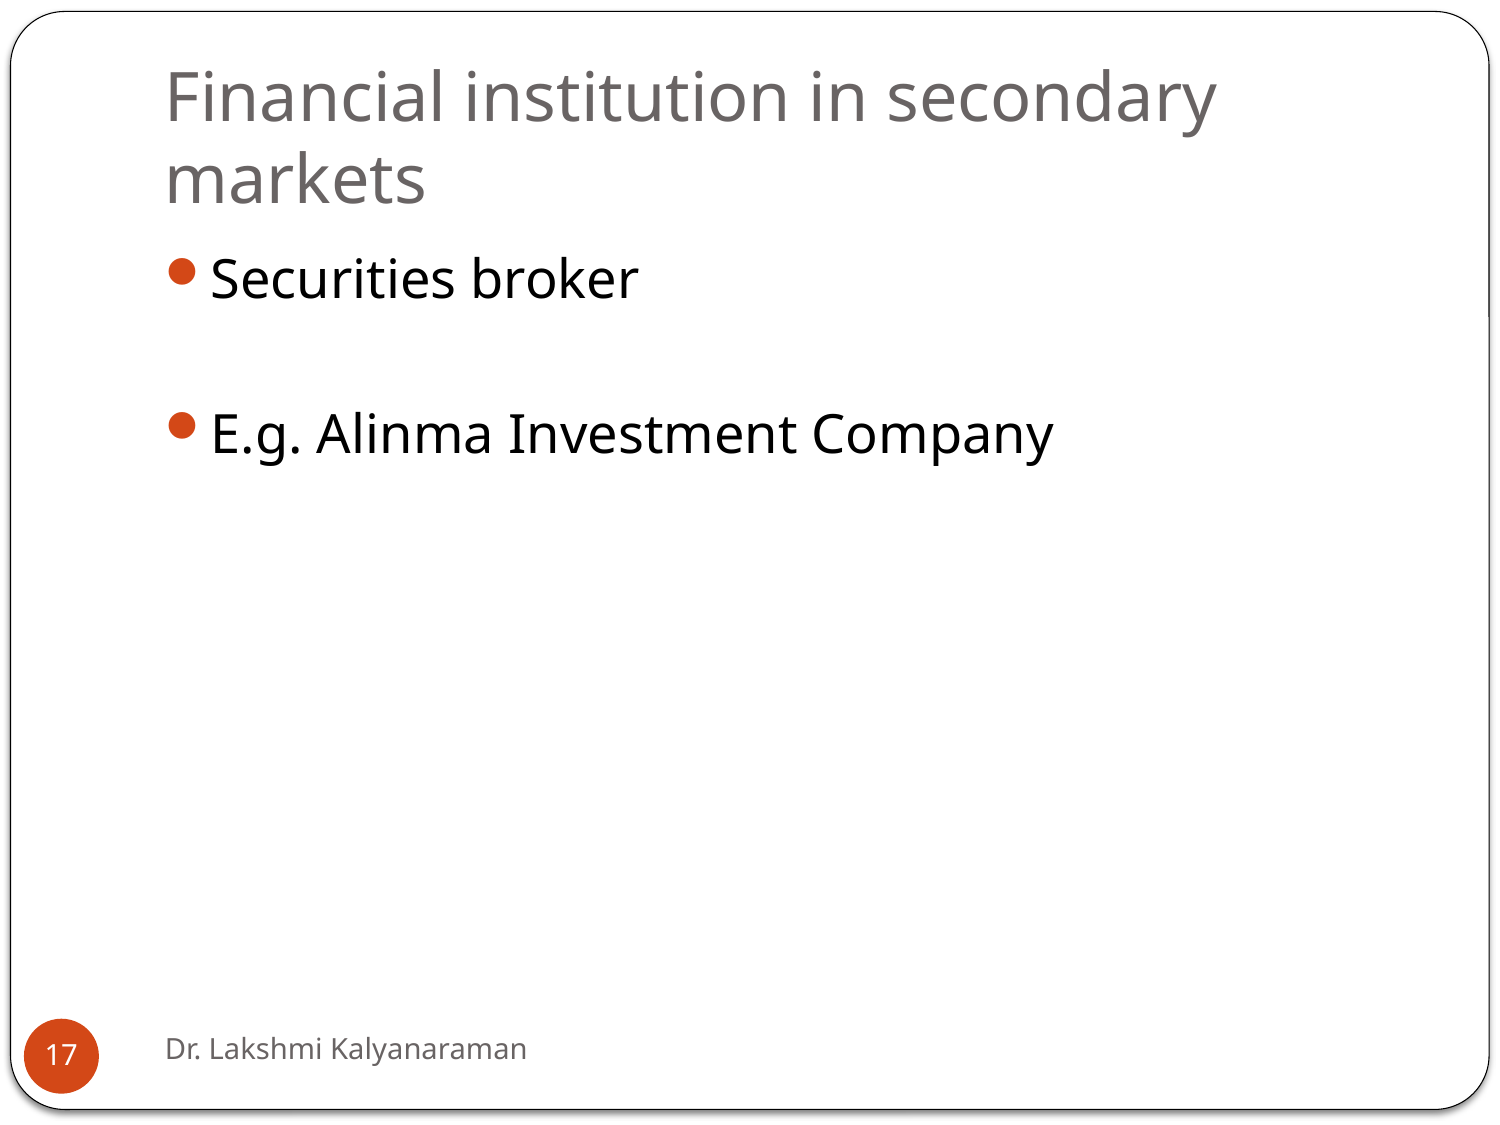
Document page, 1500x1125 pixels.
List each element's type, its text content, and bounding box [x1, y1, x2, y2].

slide_number 17 [23, 1018, 99, 1094]
footer Dr. Lakshmi Kalyanaraman [150, 1012, 800, 1088]
title Financial institution in secondary markets [150, 45, 1425, 233]
list Securities broker E.g. Alinma Investment Company [150, 237, 1425, 988]
